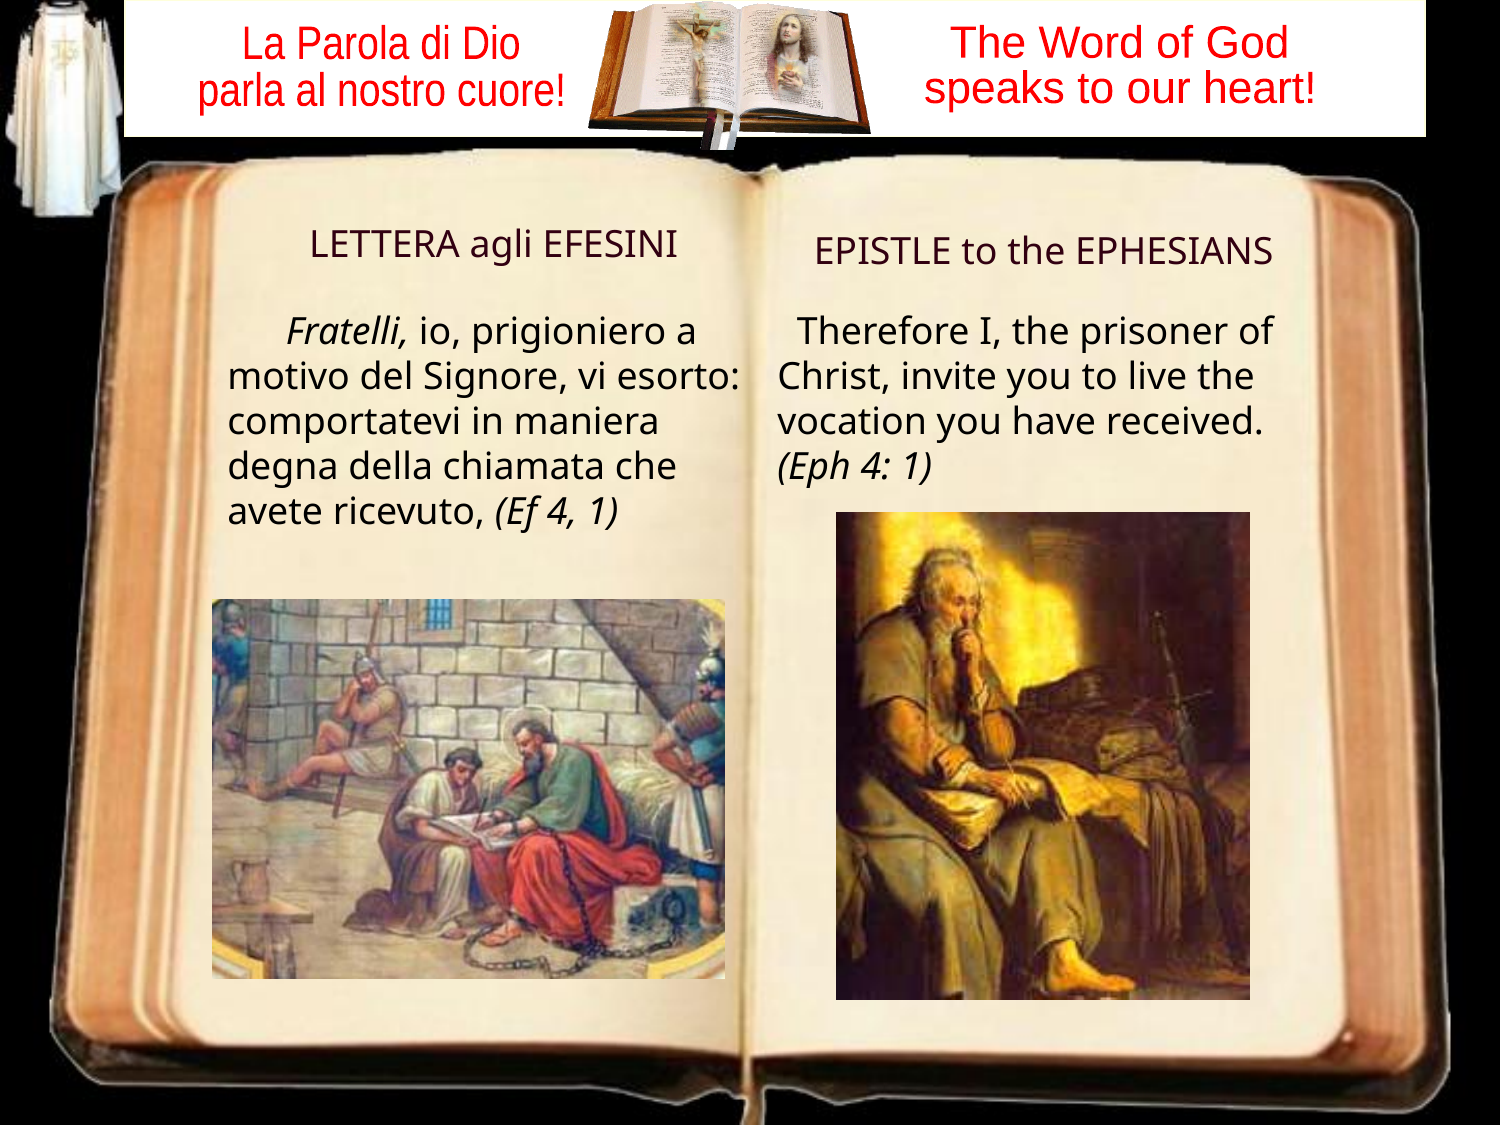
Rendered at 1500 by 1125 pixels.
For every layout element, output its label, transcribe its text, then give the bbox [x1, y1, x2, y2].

title EPISTLE to the EPHESIANS [737, 212, 1350, 288]
text_box [875, 0, 1425, 137]
text_box Fratelli, io, prigioniero a motivo del Signore, vi esorto: comportatevi in maniera degna della chiamata che avete ricevuto, (Ef 4, 1) [212, 299, 763, 540]
text_box [125, 0, 574, 137]
text_box LETTERA agli EFESINI [237, 212, 750, 273]
picture [0, 0, 1500, 1125]
text_box Therefore I, the prisoner of Christ, invite you to live the vocation you have received. (Eph 4: 1) [762, 299, 1325, 495]
